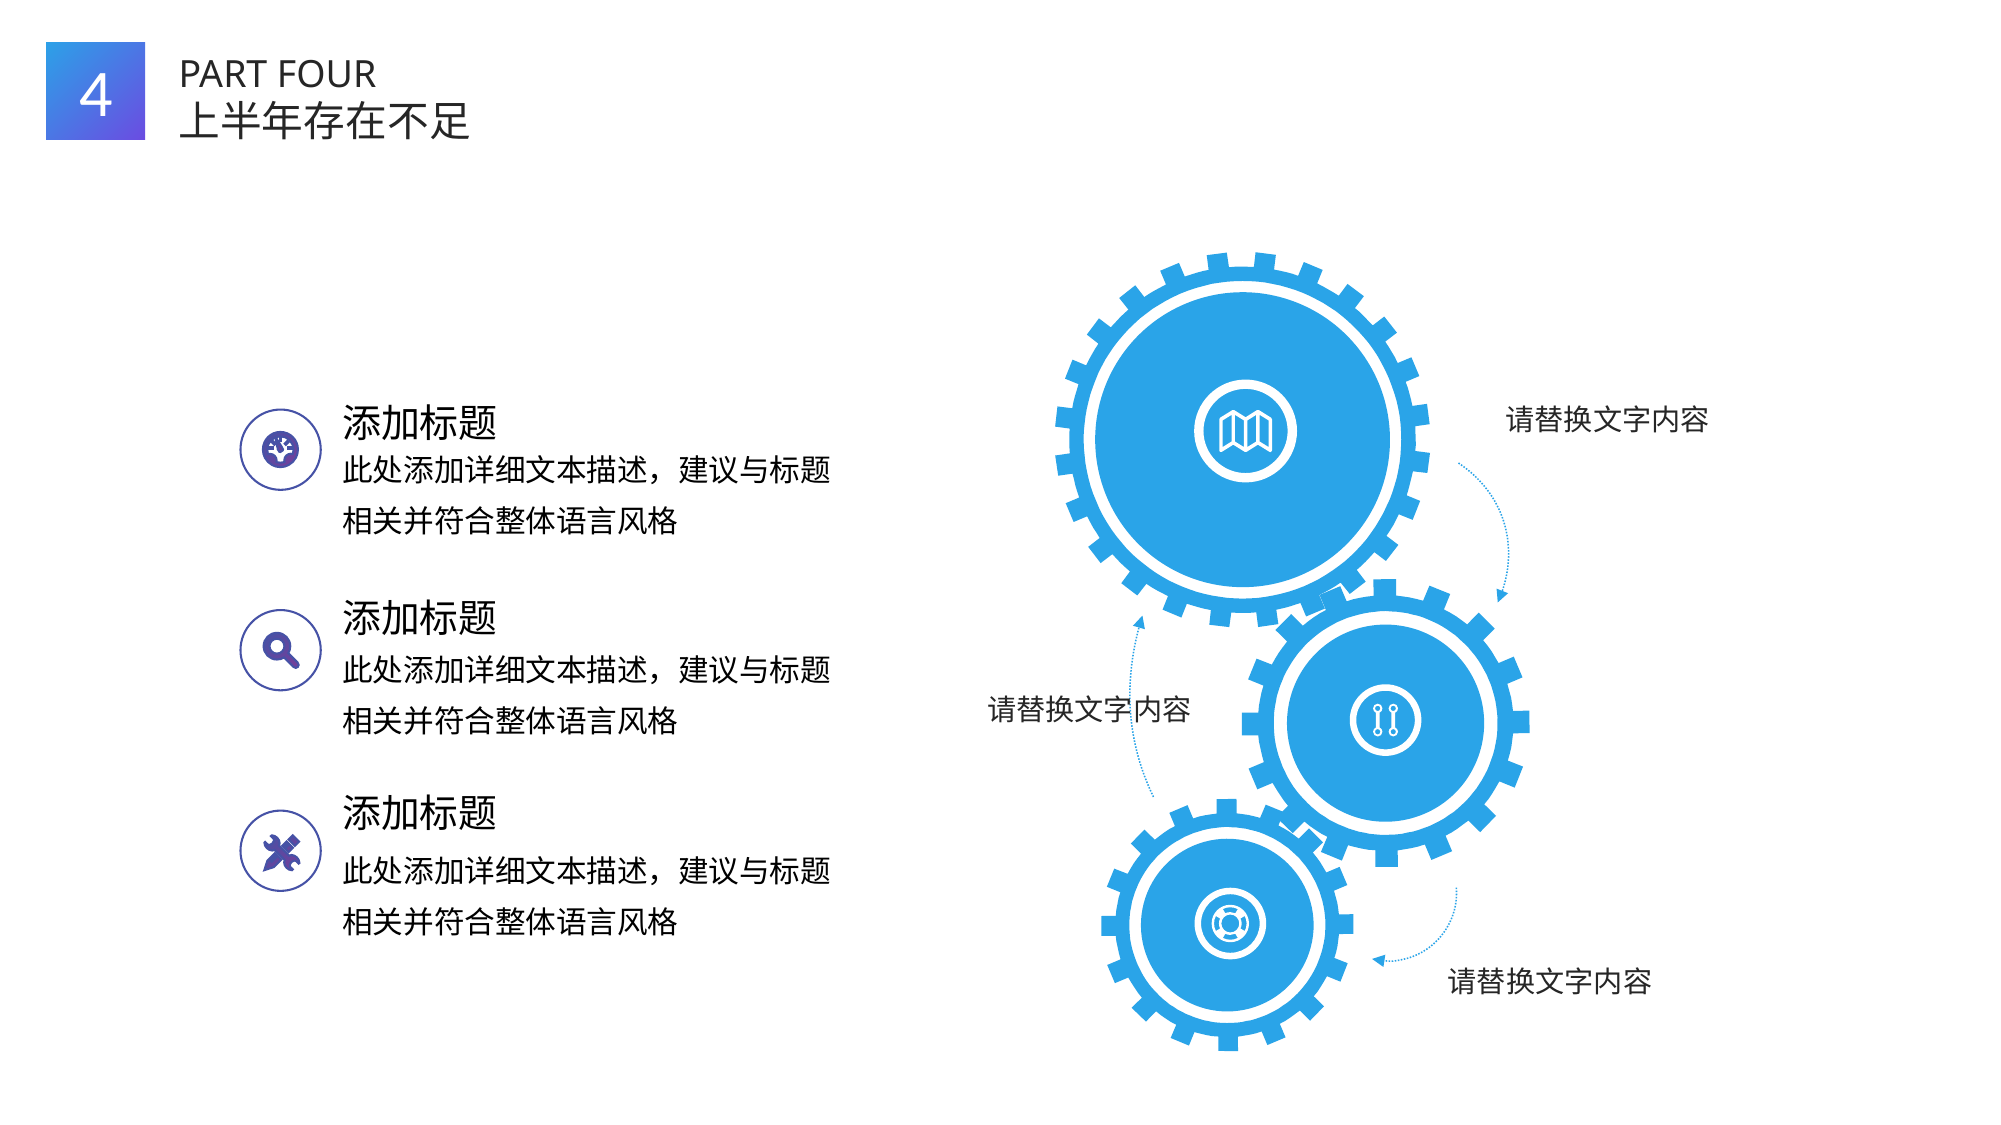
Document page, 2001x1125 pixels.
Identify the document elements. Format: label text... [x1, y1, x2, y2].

text_box 请替换文字内容 [1669, 385, 1732, 470]
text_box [240, 370, 856, 951]
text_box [1194, 379, 1298, 483]
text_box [46, 42, 516, 153]
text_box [896, 368, 1669, 902]
text_box 请替换文字内容 [1425, 947, 1675, 1032]
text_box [1349, 684, 1422, 756]
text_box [1194, 887, 1267, 960]
